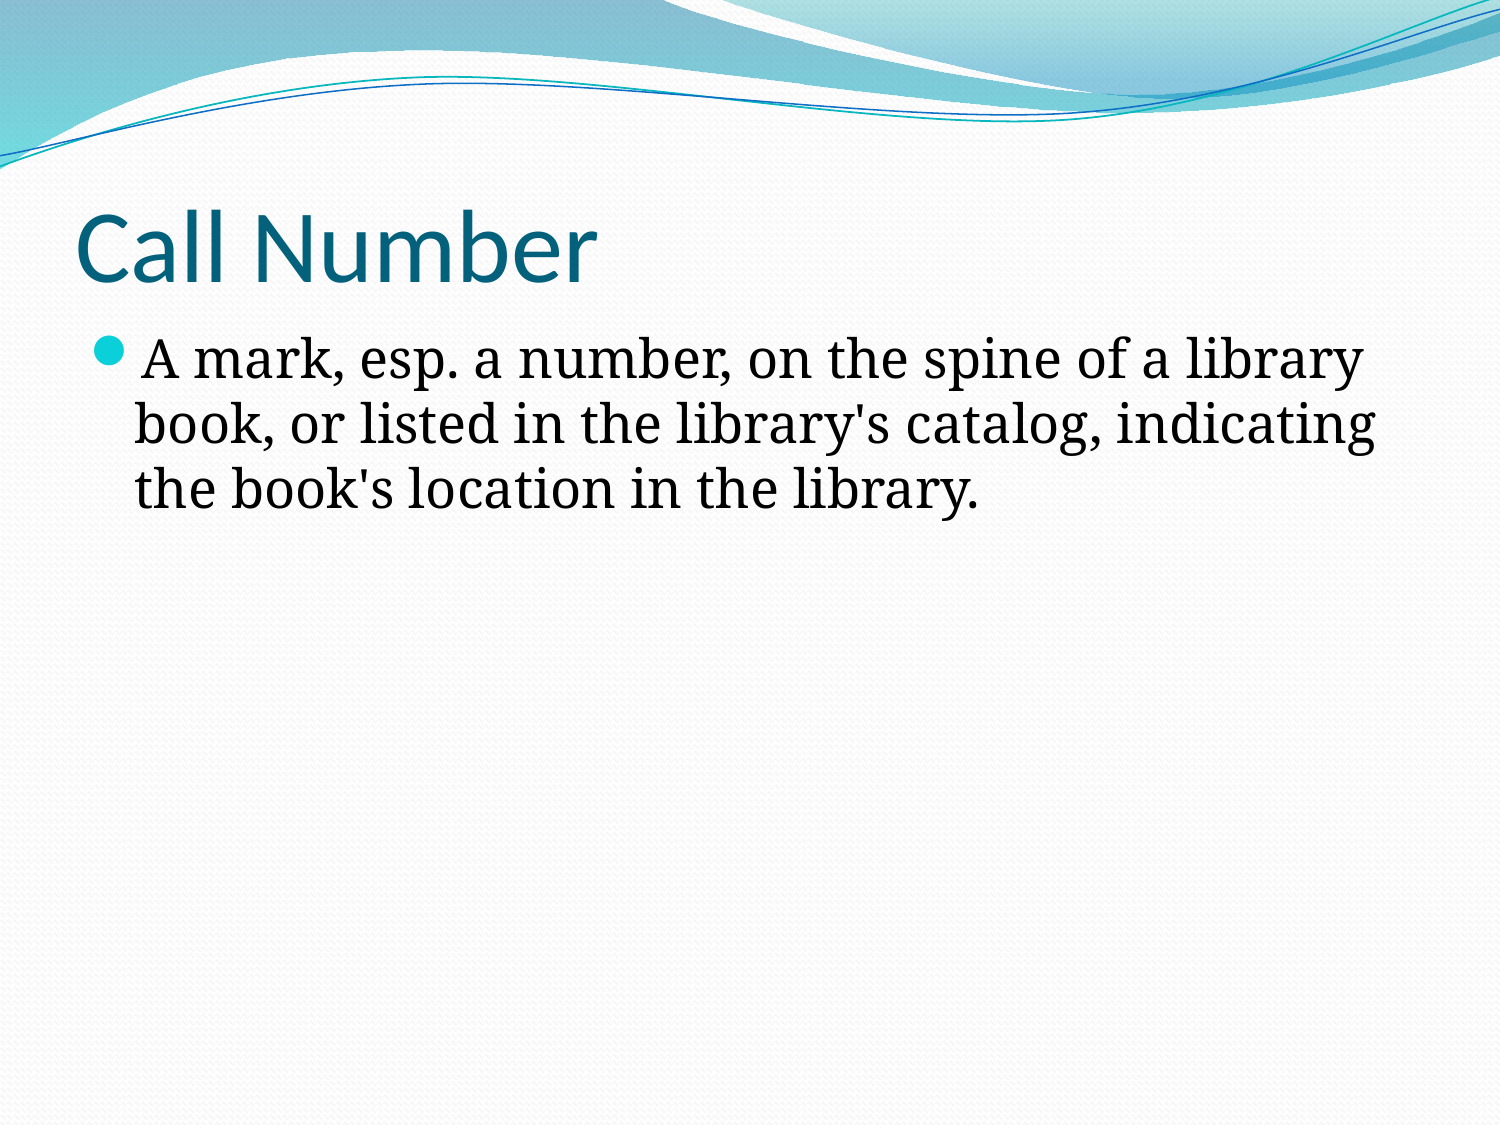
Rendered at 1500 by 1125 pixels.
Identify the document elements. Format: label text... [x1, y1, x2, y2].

title Call Number [75, 115, 1425, 303]
list A mark, esp. a number, on the spine of a library book, or listed in the library's catalog, indicating the book's location in the library. [75, 317, 1425, 1038]
